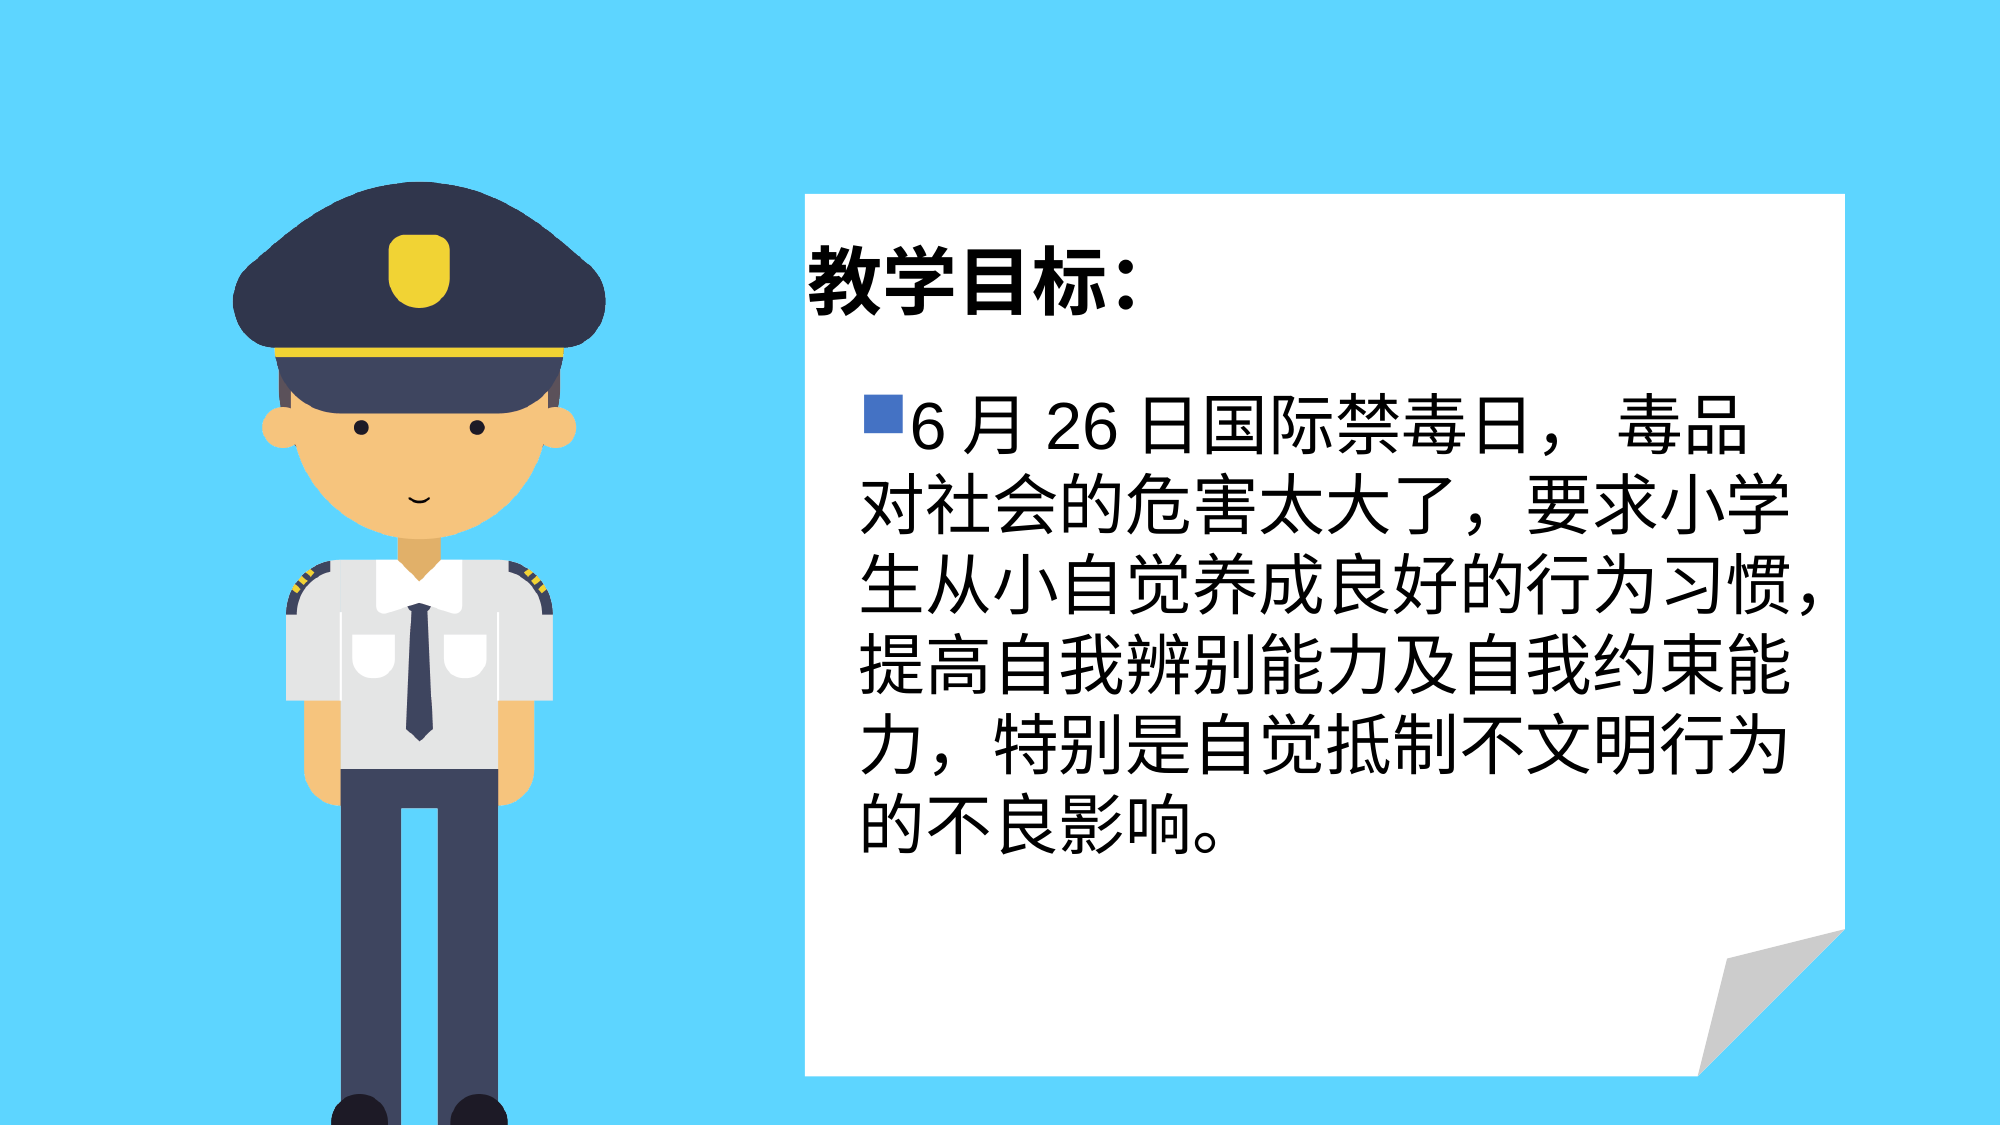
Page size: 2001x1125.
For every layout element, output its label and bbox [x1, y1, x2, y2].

text_box [804, 193, 1845, 1077]
picture [0, 76, 1028, 1125]
